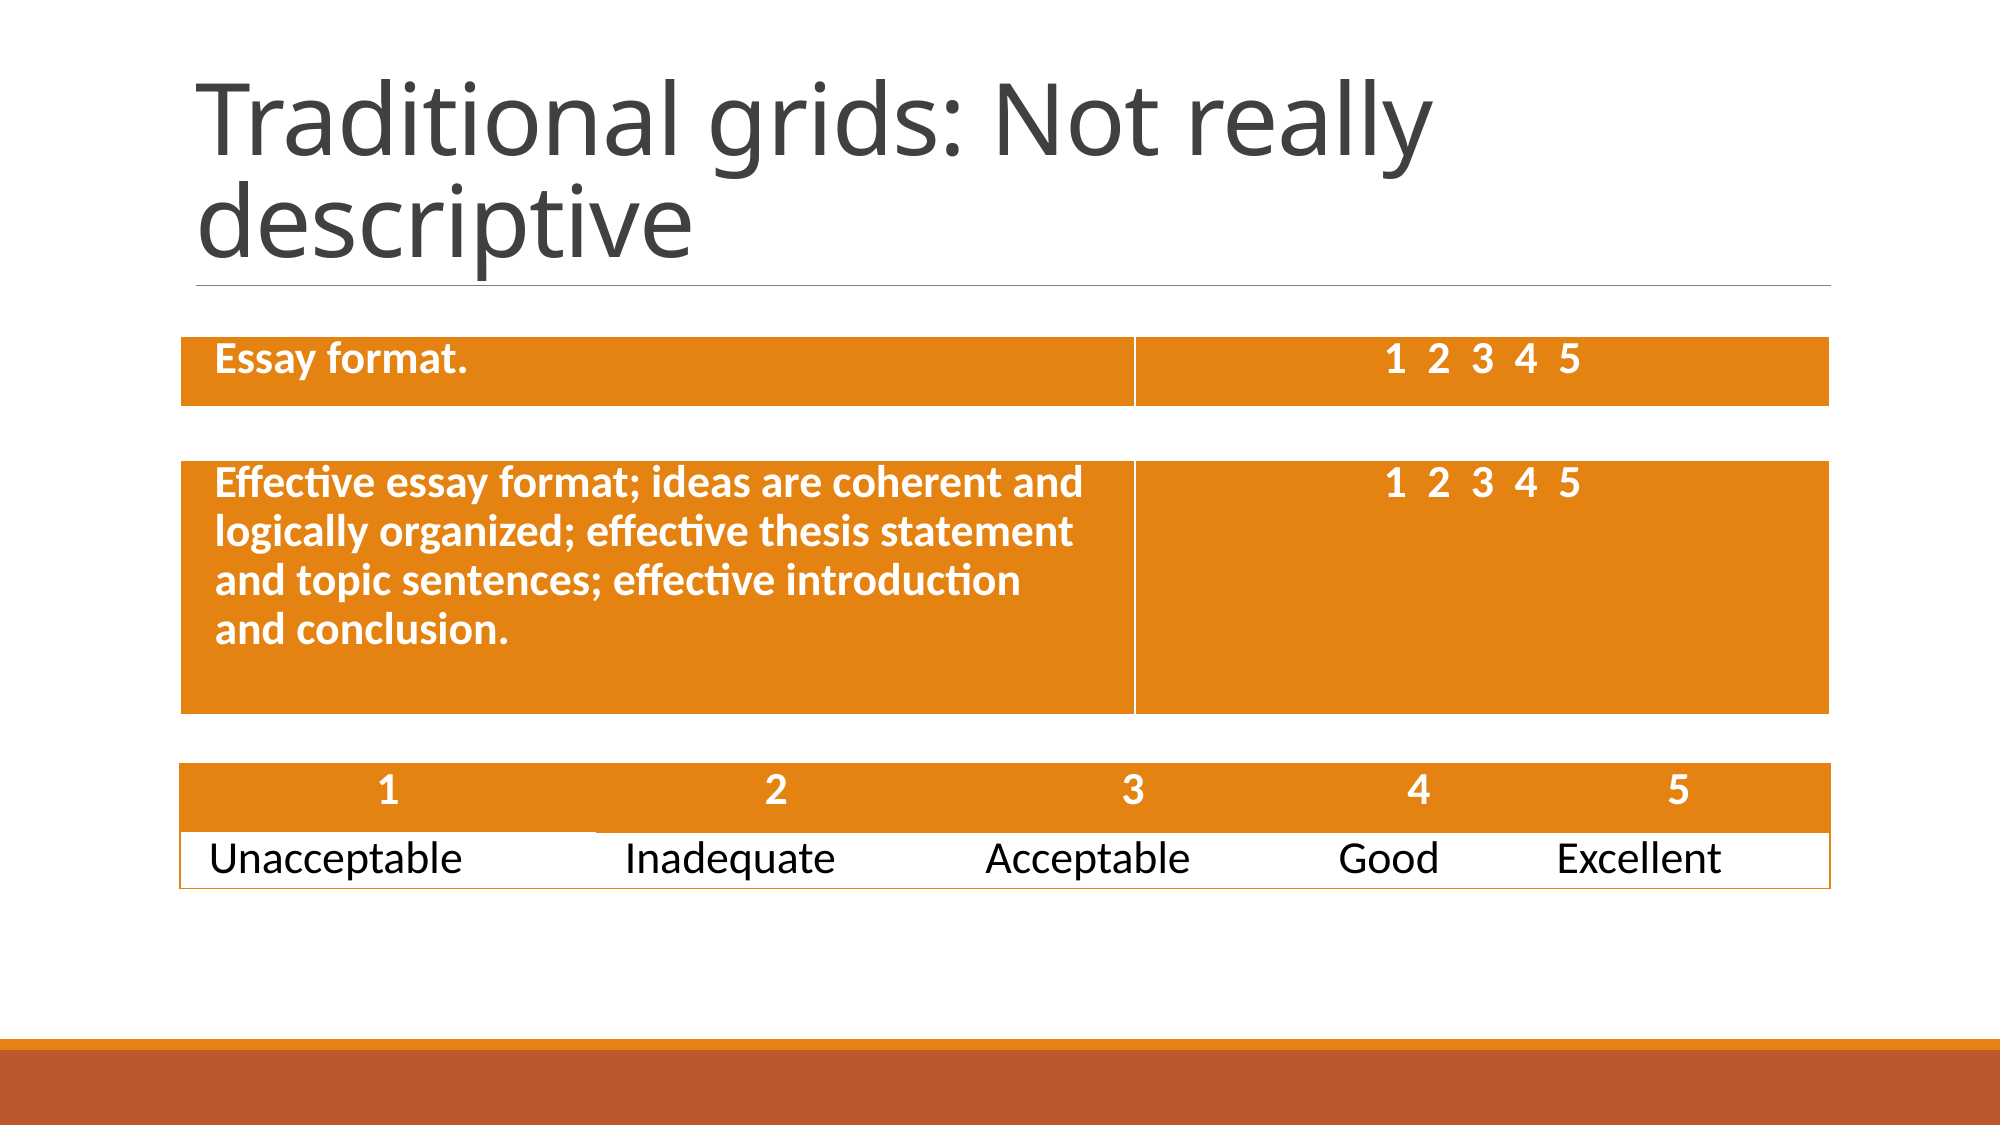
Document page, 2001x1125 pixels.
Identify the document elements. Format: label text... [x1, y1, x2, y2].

table_header Essay format. [181, 337, 1134, 406]
table_header 4 [1310, 764, 1528, 831]
table_header 1 2 3 4 5 [1136, 461, 1829, 714]
table_header 1 2 3 4 5 [1136, 337, 1829, 406]
table_cell Inadequate [596, 833, 957, 888]
table_cell Excellent [1528, 833, 1829, 888]
title Traditional grids: Not really descriptive [180, 47, 1830, 285]
table_cell Acceptable [957, 833, 1310, 888]
table_header Effective essay format; ideas are coherent and logically organized; effective thesis statement and topic sentences; effective introduction and conclusion. [181, 461, 1134, 714]
table_header 1 [181, 764, 596, 832]
table_cell Unacceptable [181, 832, 596, 888]
table_header 3 [957, 764, 1310, 831]
table_header 5 [1528, 764, 1829, 831]
table_header 2 [596, 764, 957, 831]
table_cell Good [1310, 833, 1528, 888]
